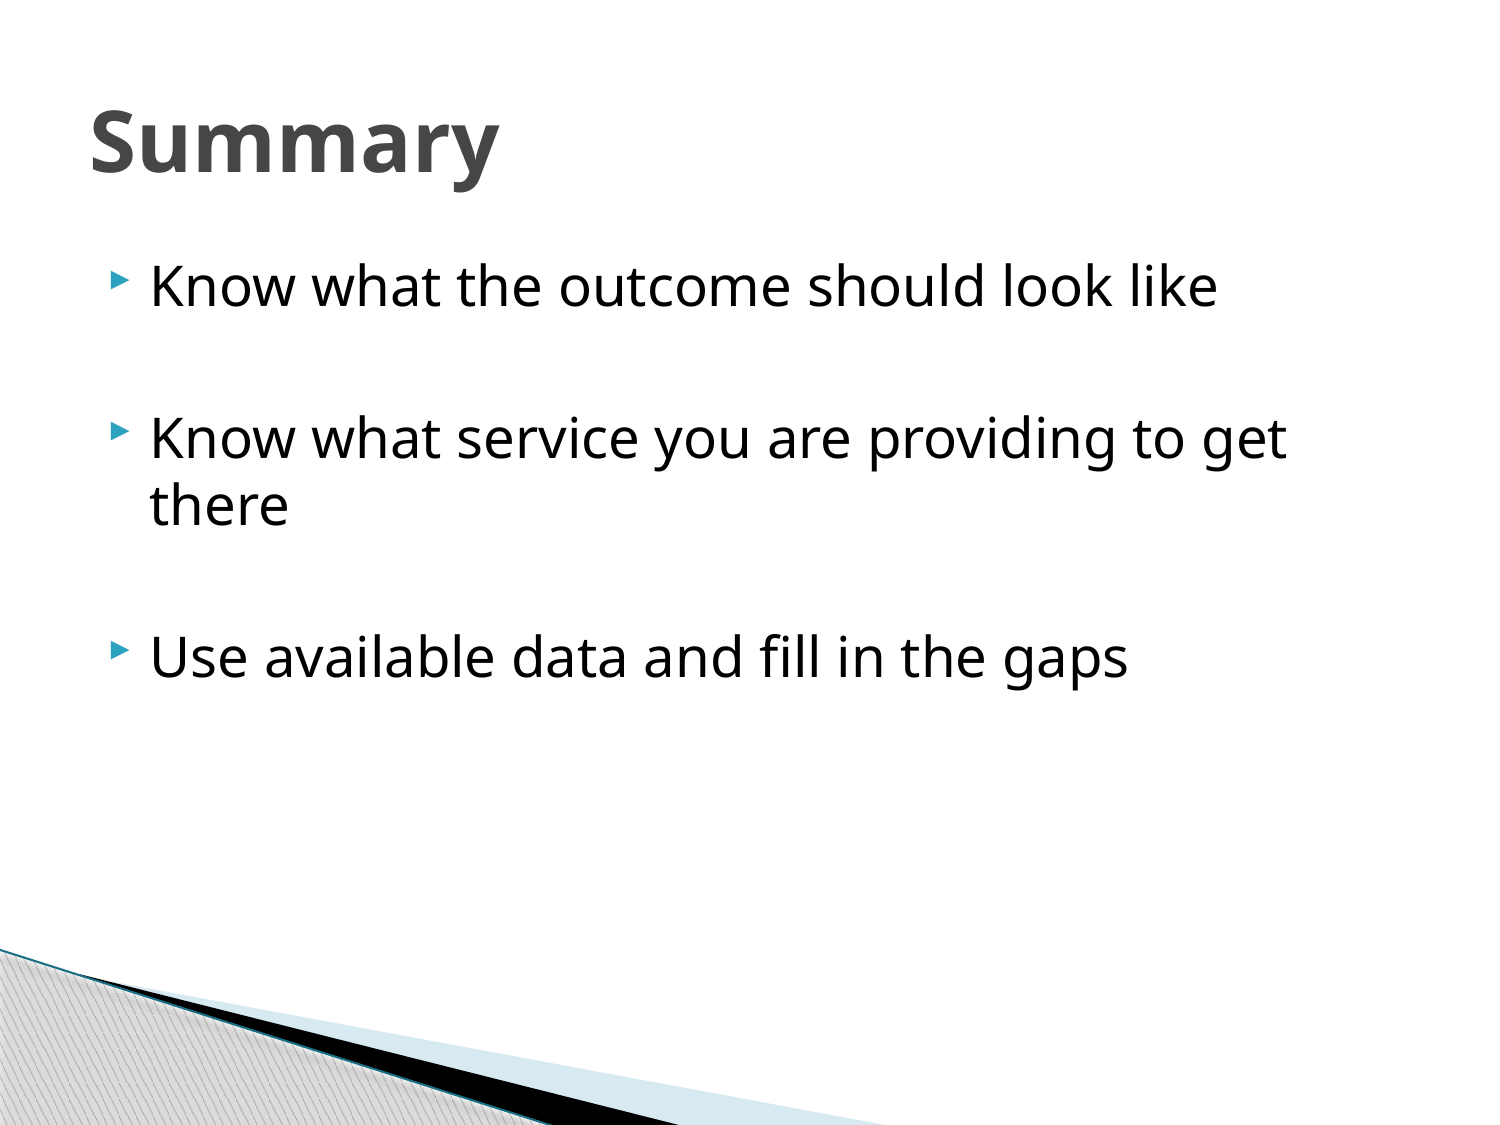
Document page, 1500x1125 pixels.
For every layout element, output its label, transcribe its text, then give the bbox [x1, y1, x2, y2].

list Know what the outcome should look like Know what service you are providing to get there Use available data and fill in the gaps [75, 243, 1425, 986]
title Summary [75, 45, 1425, 233]
